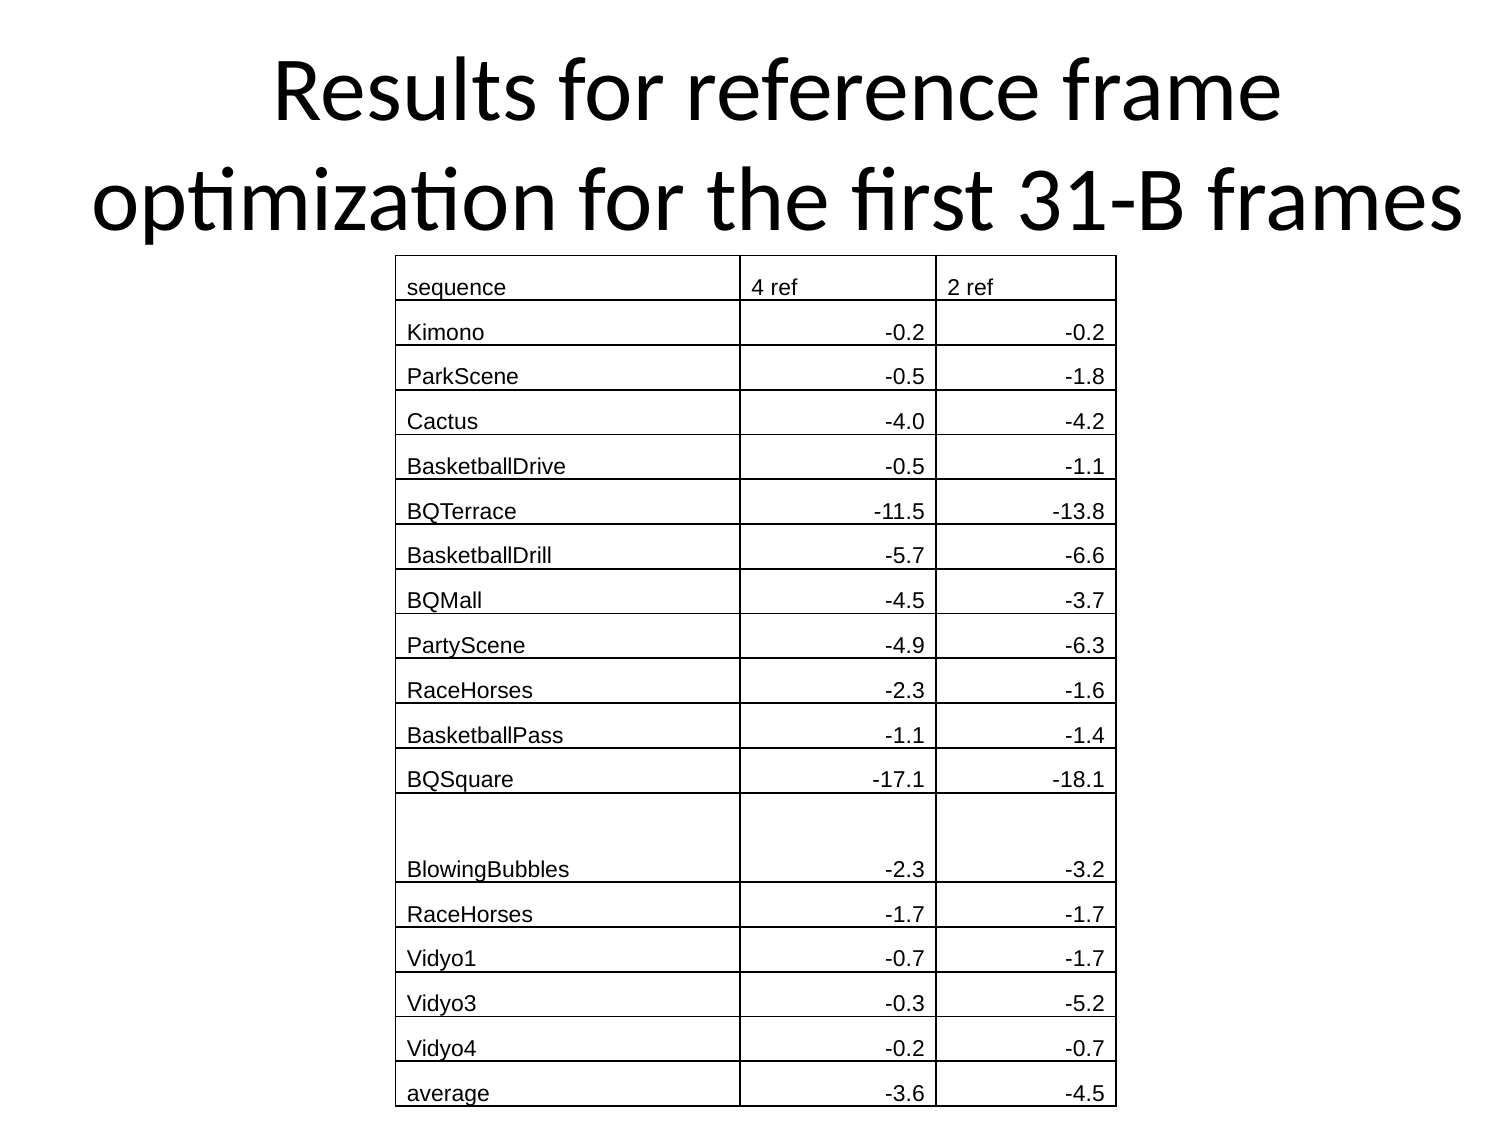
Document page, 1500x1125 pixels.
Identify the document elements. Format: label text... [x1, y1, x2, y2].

table_cell Cactus [396, 391, 739, 434]
table_cell BQMall [396, 570, 739, 613]
table_cell -0.2 [741, 1017, 935, 1060]
table_cell -1.1 [937, 435, 1115, 478]
table_cell -3.6 [741, 1062, 935, 1105]
table_cell -1.8 [937, 346, 1115, 389]
table_cell BasketballDrive [396, 435, 739, 478]
table_cell -0.5 [741, 346, 935, 389]
table_cell -17.1 [741, 749, 935, 792]
table_cell -6.6 [937, 525, 1115, 568]
table_cell average [396, 1062, 739, 1105]
table_cell BQTerrace [396, 480, 739, 523]
table_cell -1.7 [741, 883, 935, 926]
table_cell -4.0 [741, 391, 935, 434]
table_cell RaceHorses [396, 883, 739, 926]
table_cell BasketballDrill [396, 525, 739, 568]
table_cell -0.7 [937, 1017, 1115, 1060]
table_cell -3.7 [937, 570, 1115, 613]
table_cell -4.9 [741, 614, 935, 657]
table_cell -0.5 [741, 435, 935, 478]
table_cell -2.3 [741, 659, 935, 702]
table_cell -1.7 [937, 928, 1115, 971]
table_cell ParkScene [396, 346, 739, 389]
table_cell PartyScene [396, 614, 739, 657]
table_cell -0.2 [937, 301, 1115, 344]
table_cell -6.3 [937, 614, 1115, 657]
table_cell -2.3 [741, 794, 935, 881]
table_cell -3.2 [937, 794, 1115, 881]
table_cell BasketballPass [396, 704, 739, 747]
table_cell -1.1 [741, 704, 935, 747]
table_header sequence [396, 256, 739, 299]
table_cell Vidyo4 [396, 1017, 739, 1060]
table_cell Vidyo1 [396, 928, 739, 971]
table_cell -0.3 [741, 973, 935, 1016]
table_cell -11.5 [741, 480, 935, 523]
title Results for reference frame optimization for the first 31-B frames [75, 45, 1483, 233]
table_cell -4.5 [741, 570, 935, 613]
table_cell RaceHorses [396, 659, 739, 702]
table_cell -0.7 [741, 928, 935, 971]
table_cell -4.5 [937, 1062, 1115, 1105]
table_cell -1.4 [937, 704, 1115, 747]
table_cell -1.7 [937, 883, 1115, 926]
table_cell -0.2 [741, 301, 935, 344]
table_cell -13.8 [937, 480, 1115, 523]
table_header 4 ref [741, 256, 935, 299]
table_cell -4.2 [937, 391, 1115, 434]
table_cell BQSquare [396, 749, 739, 792]
table_header 2 ref [937, 256, 1115, 299]
table_cell Vidyo3 [396, 973, 739, 1016]
table_cell -18.1 [937, 749, 1115, 792]
table_cell -1.6 [937, 659, 1115, 702]
table_cell -5.7 [741, 525, 935, 568]
table_cell Kimono [396, 301, 739, 344]
table_cell -5.2 [937, 973, 1115, 1016]
table_cell BlowingBubbles [396, 794, 739, 881]
